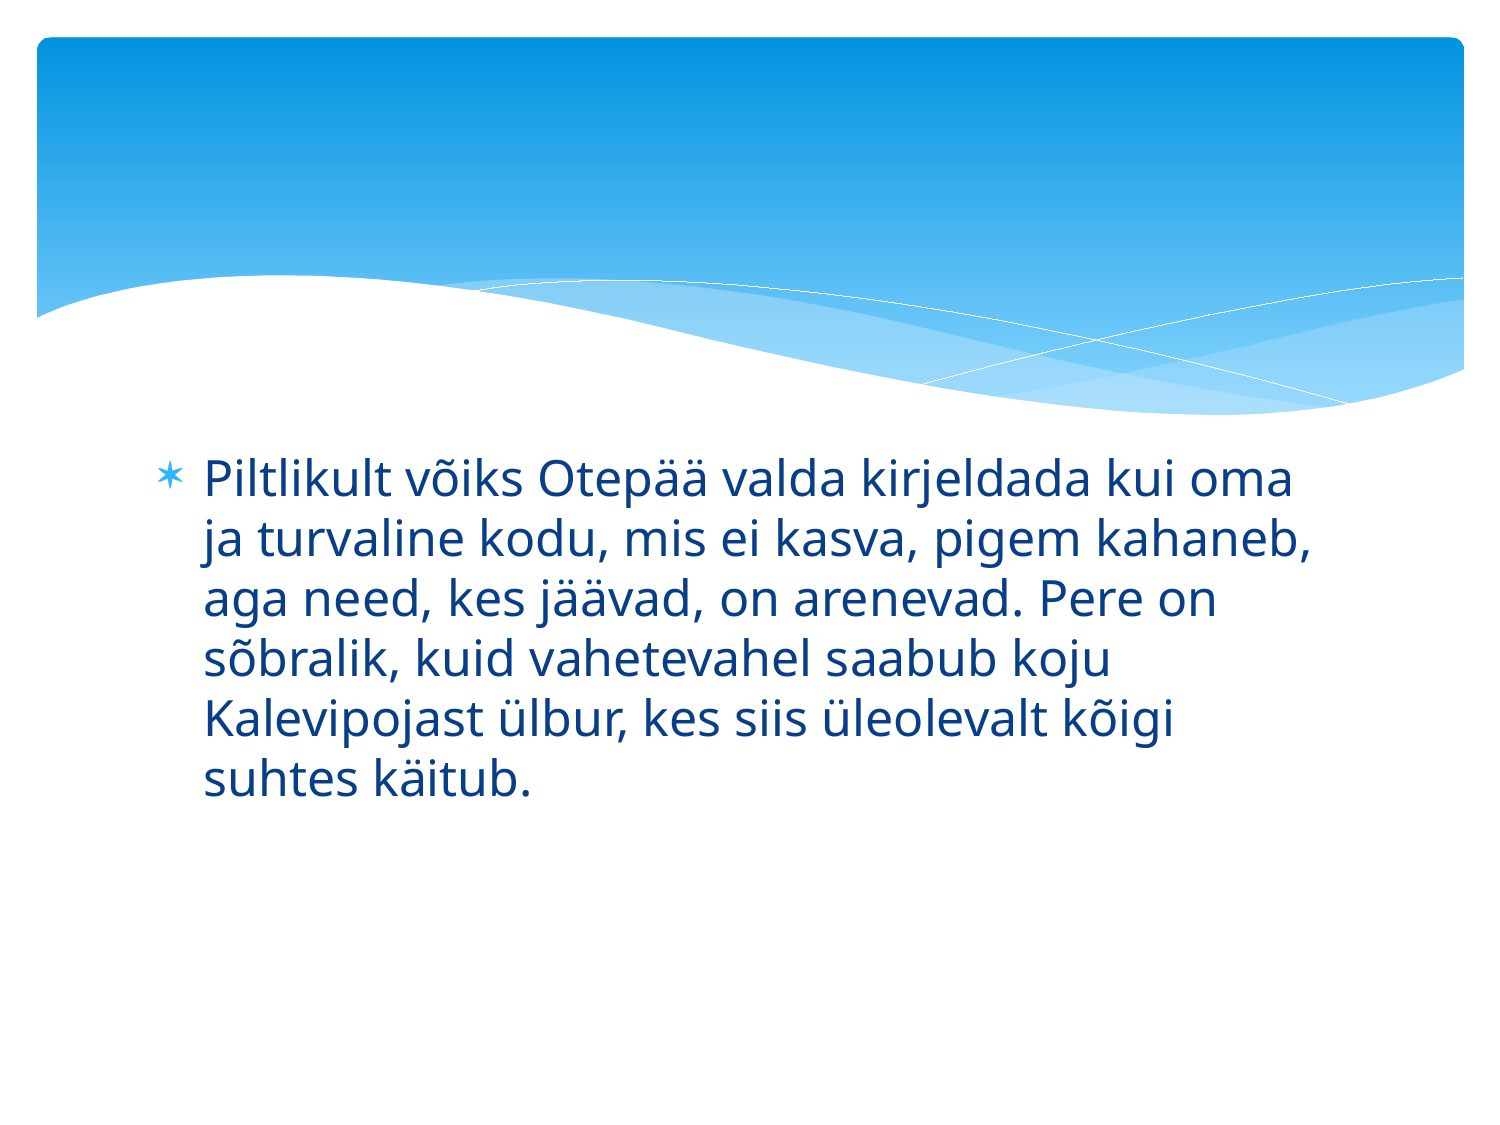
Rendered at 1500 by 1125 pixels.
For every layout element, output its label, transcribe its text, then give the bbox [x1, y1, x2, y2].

list Piltlikult võiks Otepää valda kirjeldada kui oma ja turvaline kodu, mis ei kasva, pigem kahaneb, aga need, kes jäävad, on arenevad. Pere on sõbralik, kuid vahetevahel saabub koju Kalevipojast ülbur, kes siis üleolevalt kõigi suhtes käitub. [143, 438, 1359, 1005]
